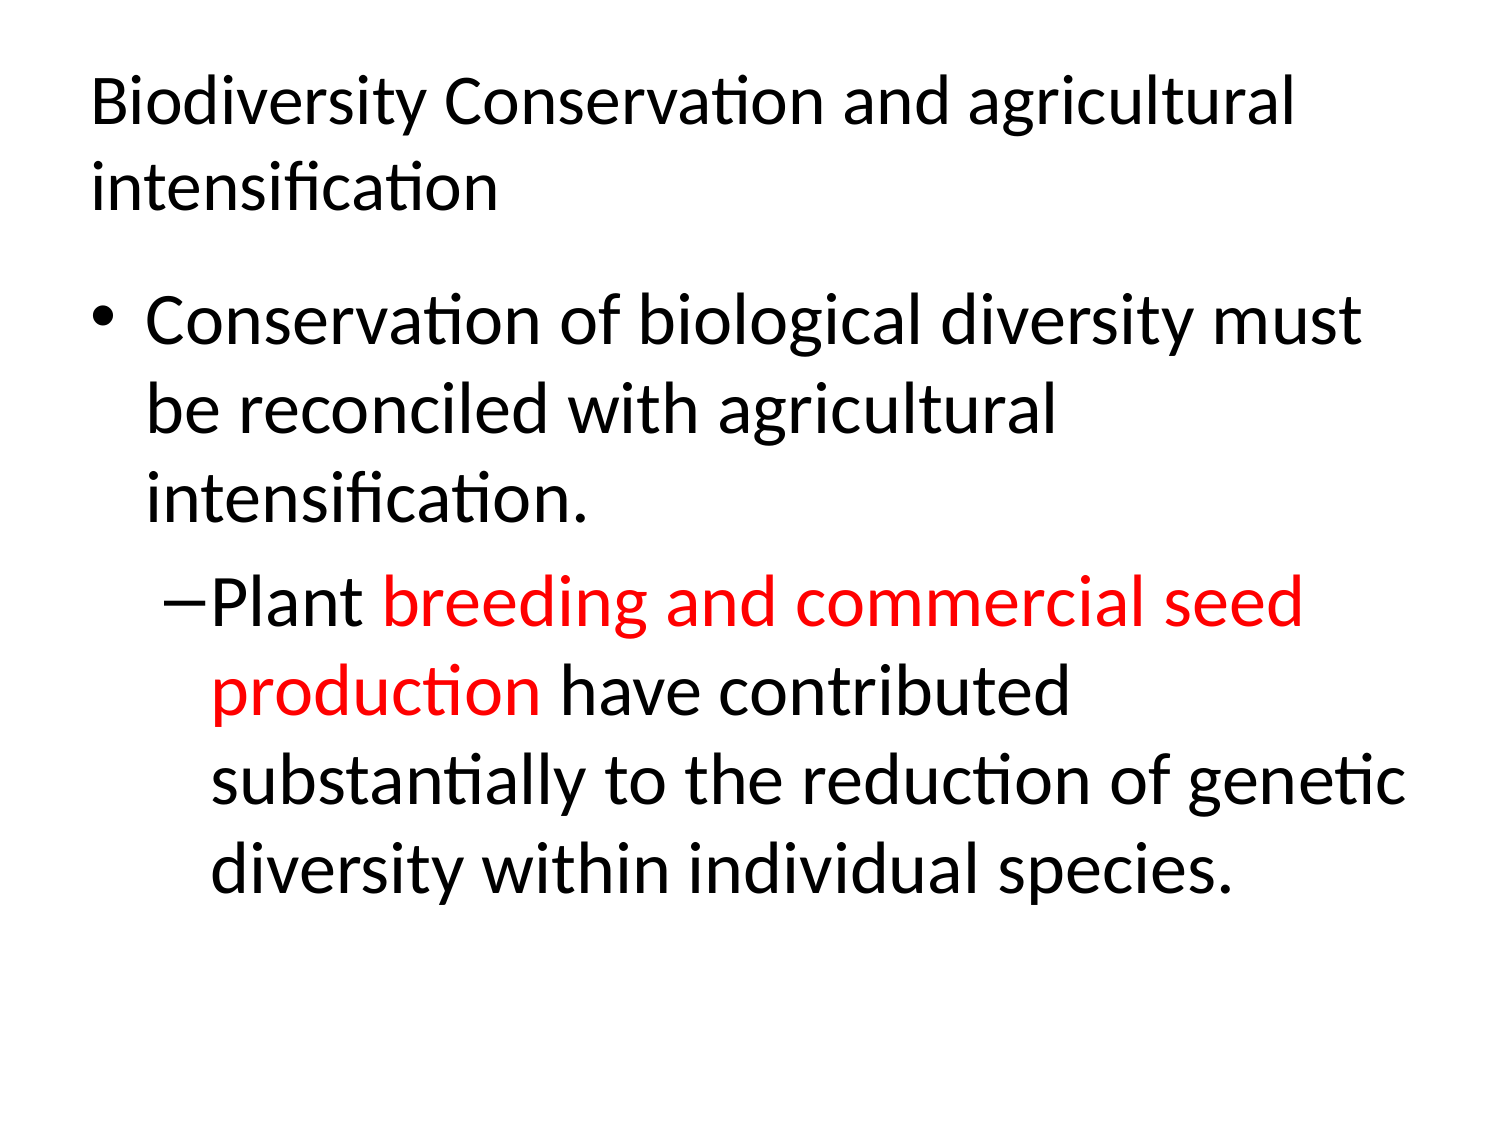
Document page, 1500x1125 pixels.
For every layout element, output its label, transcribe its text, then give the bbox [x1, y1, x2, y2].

title Biodiversity Conservation and agricultural intensification [75, 45, 1425, 233]
list Conservation of biological diversity must be reconciled with agricultural intensification. Plant breeding and commercial seed production have contributed substantially to the reduction of genetic diversity within individual species. [75, 262, 1425, 1005]
